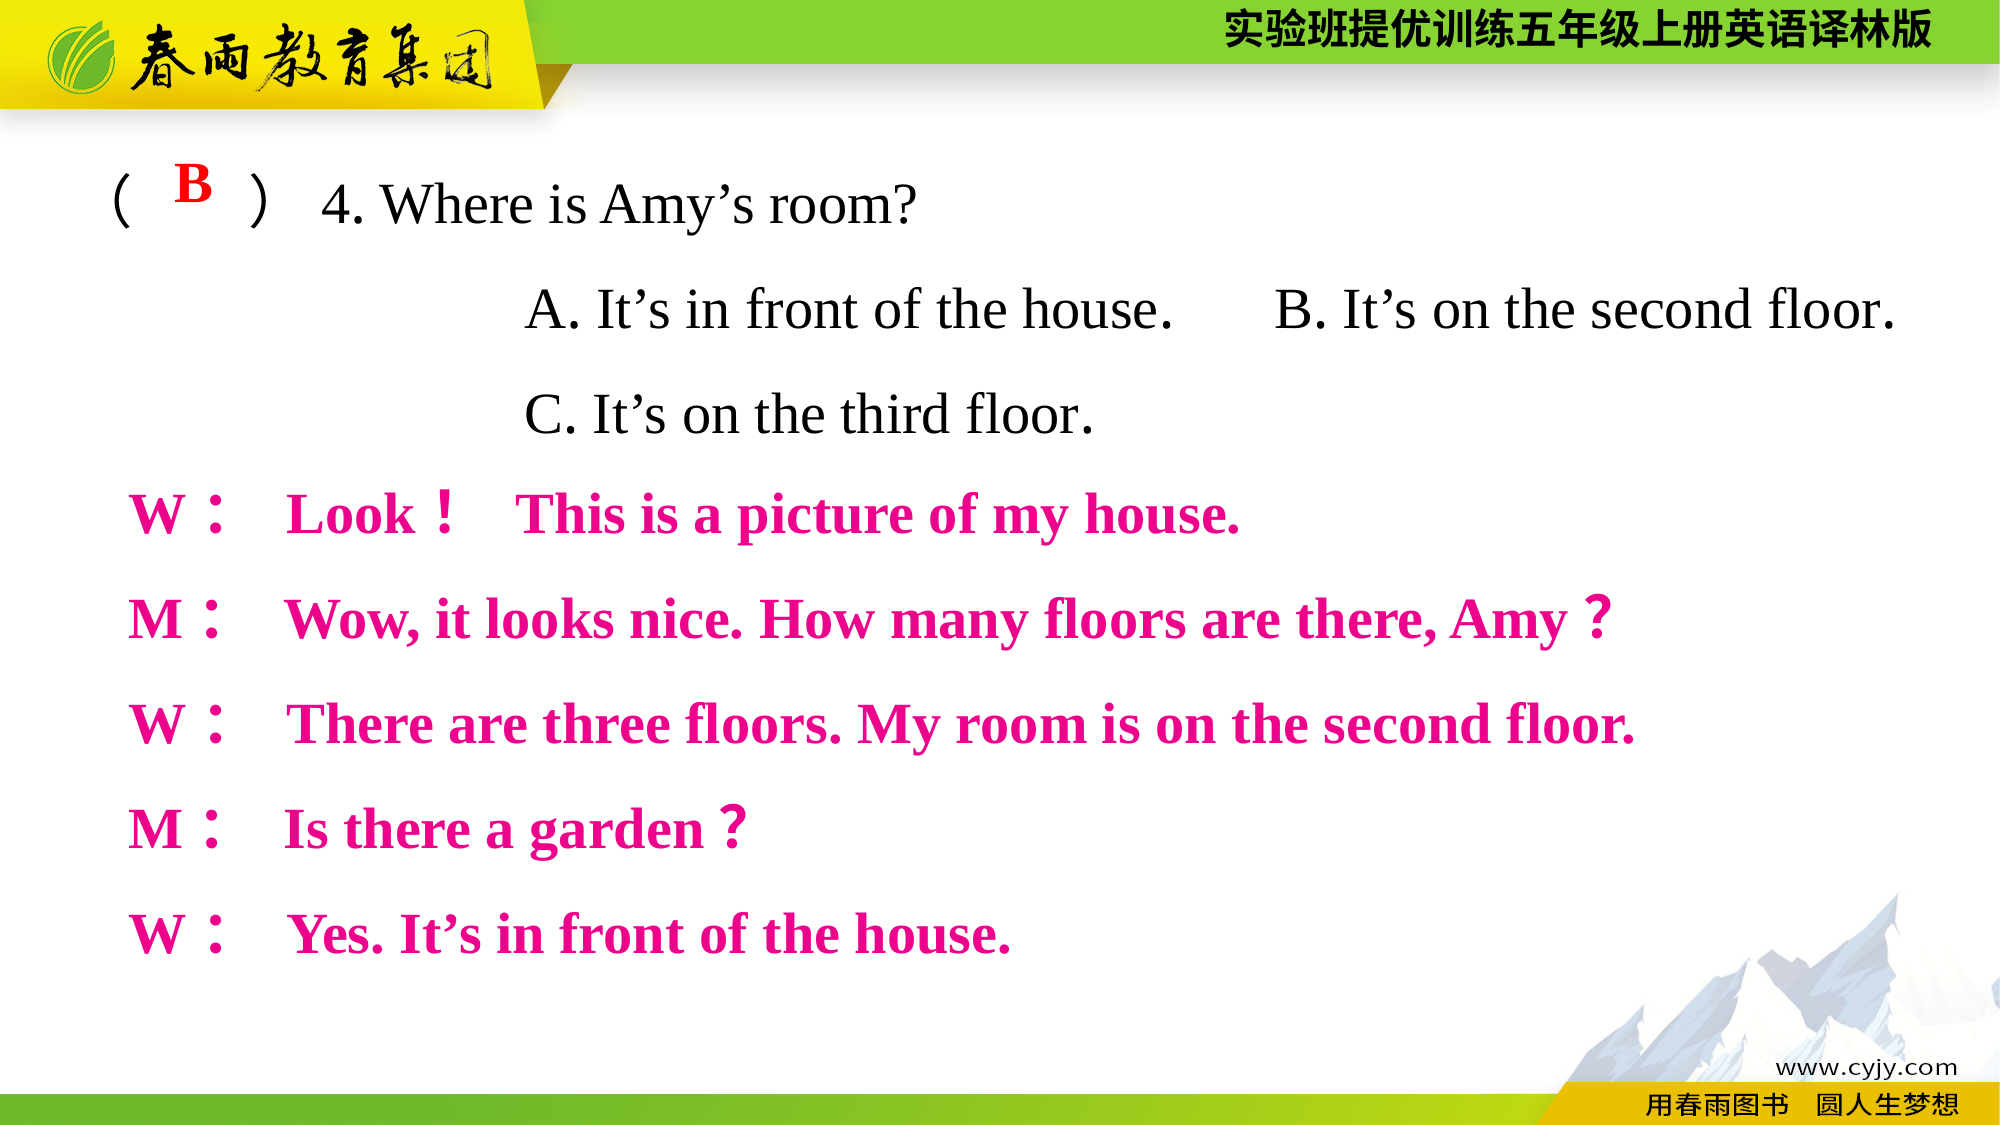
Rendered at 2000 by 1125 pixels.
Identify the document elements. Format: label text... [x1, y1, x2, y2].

picture [0, 0, 2000, 1125]
text_box B [160, 137, 229, 222]
text_box W： Look！ This is a picture of my house. M： Wow, it looks nice. How many floors are there, Amy？ W： There are three floors. My room is on the second floor. M： Is there a garden？ W： Yes. It’s in front of the house. [113, 432, 1931, 973]
list （ ）4. Where is Amy’s room? A. It’s in front of the house. B. It’s on the second floor. C. It’s on the third floor. [59, 122, 1944, 456]
